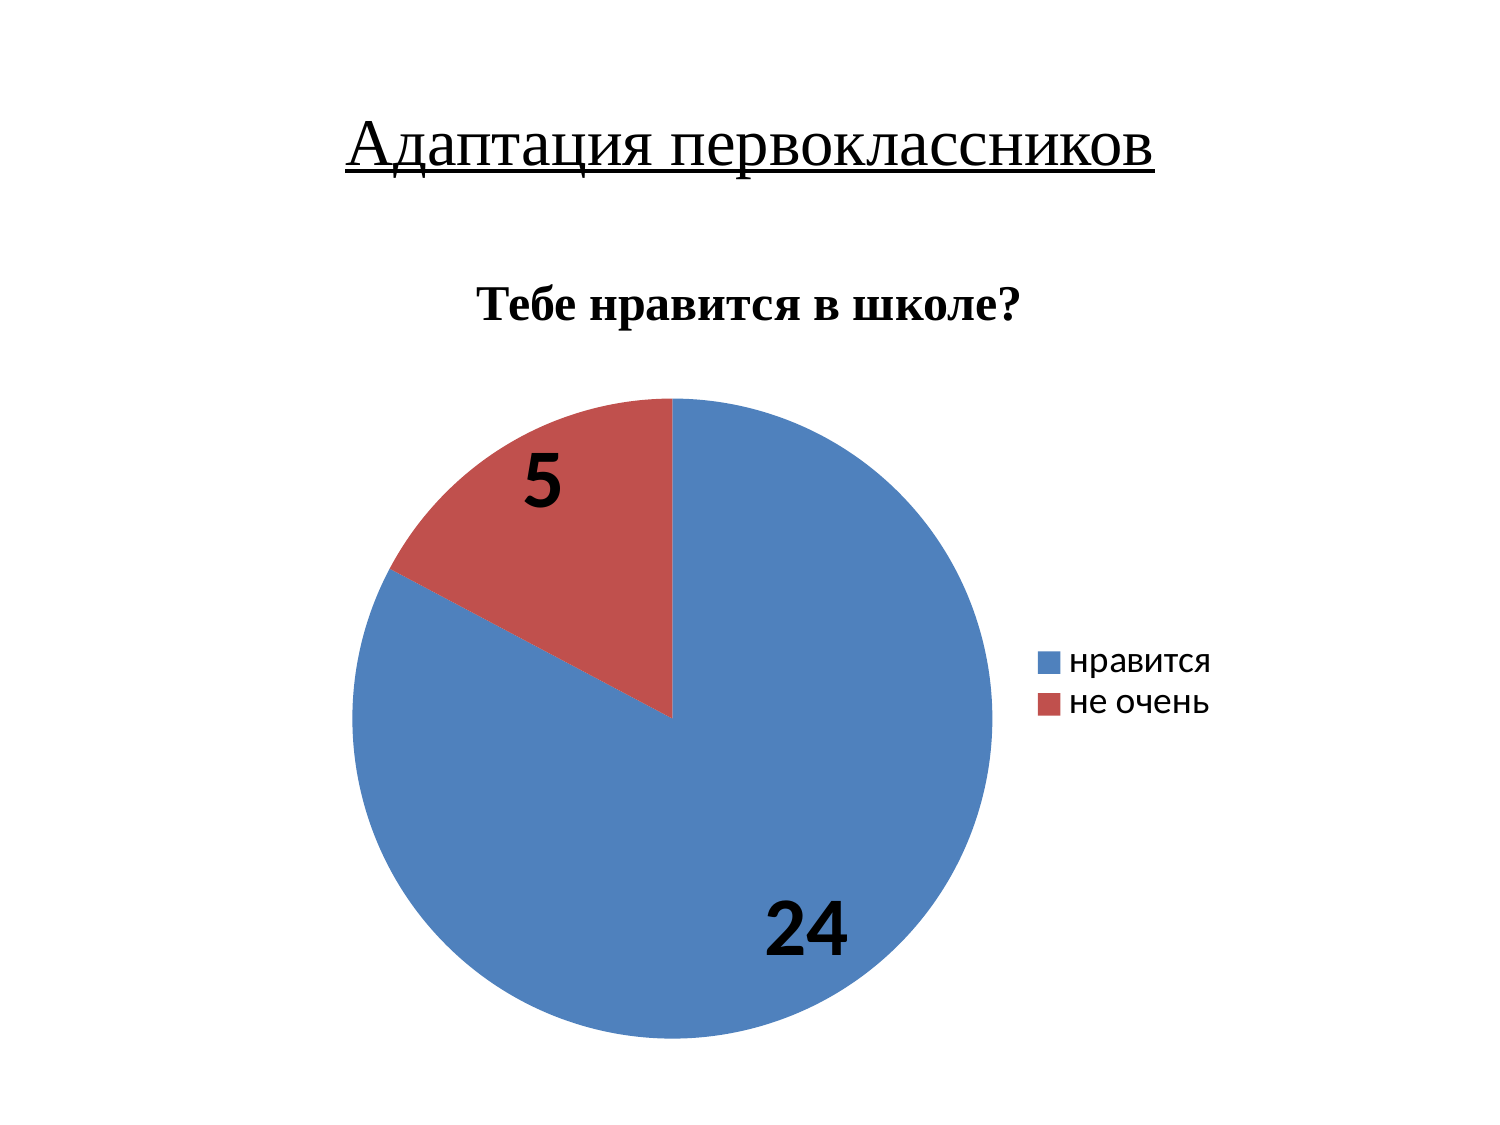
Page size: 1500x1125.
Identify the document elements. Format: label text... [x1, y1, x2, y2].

title Адаптация первоклассников [75, 45, 1425, 233]
chart [277, 385, 1278, 1053]
list Тебе нравится в школе? [75, 262, 1425, 1005]
